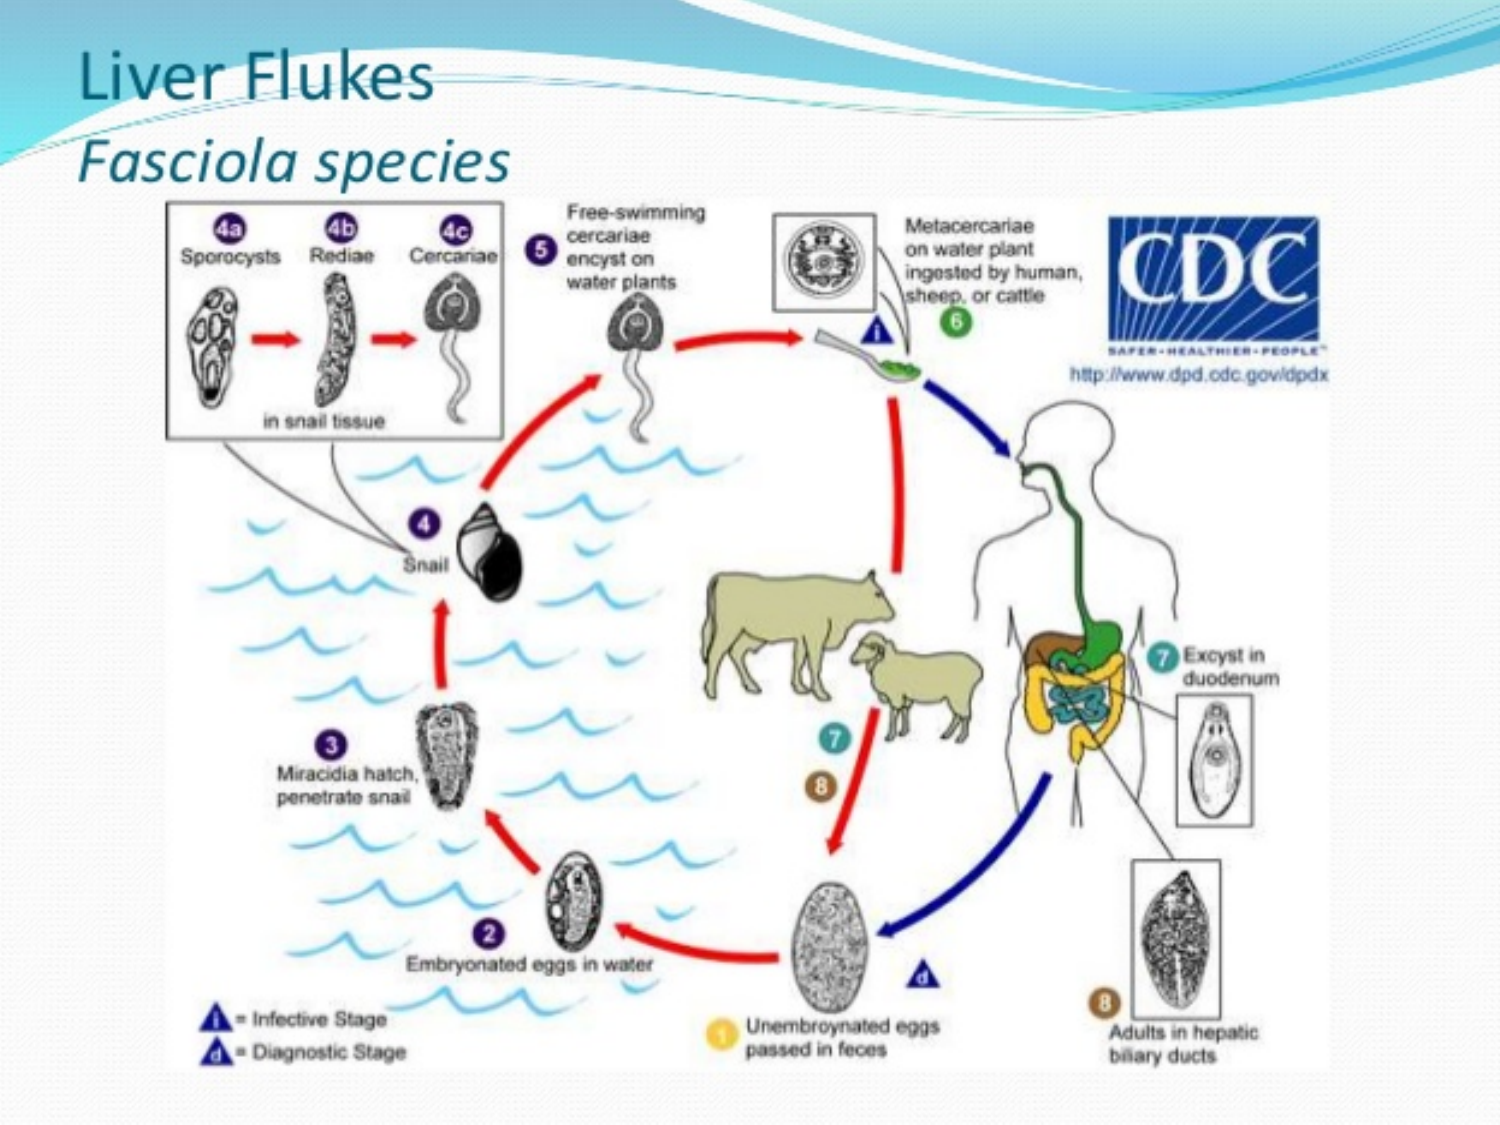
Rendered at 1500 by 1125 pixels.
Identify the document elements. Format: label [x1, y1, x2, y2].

list [0, 0, 1500, 1125]
